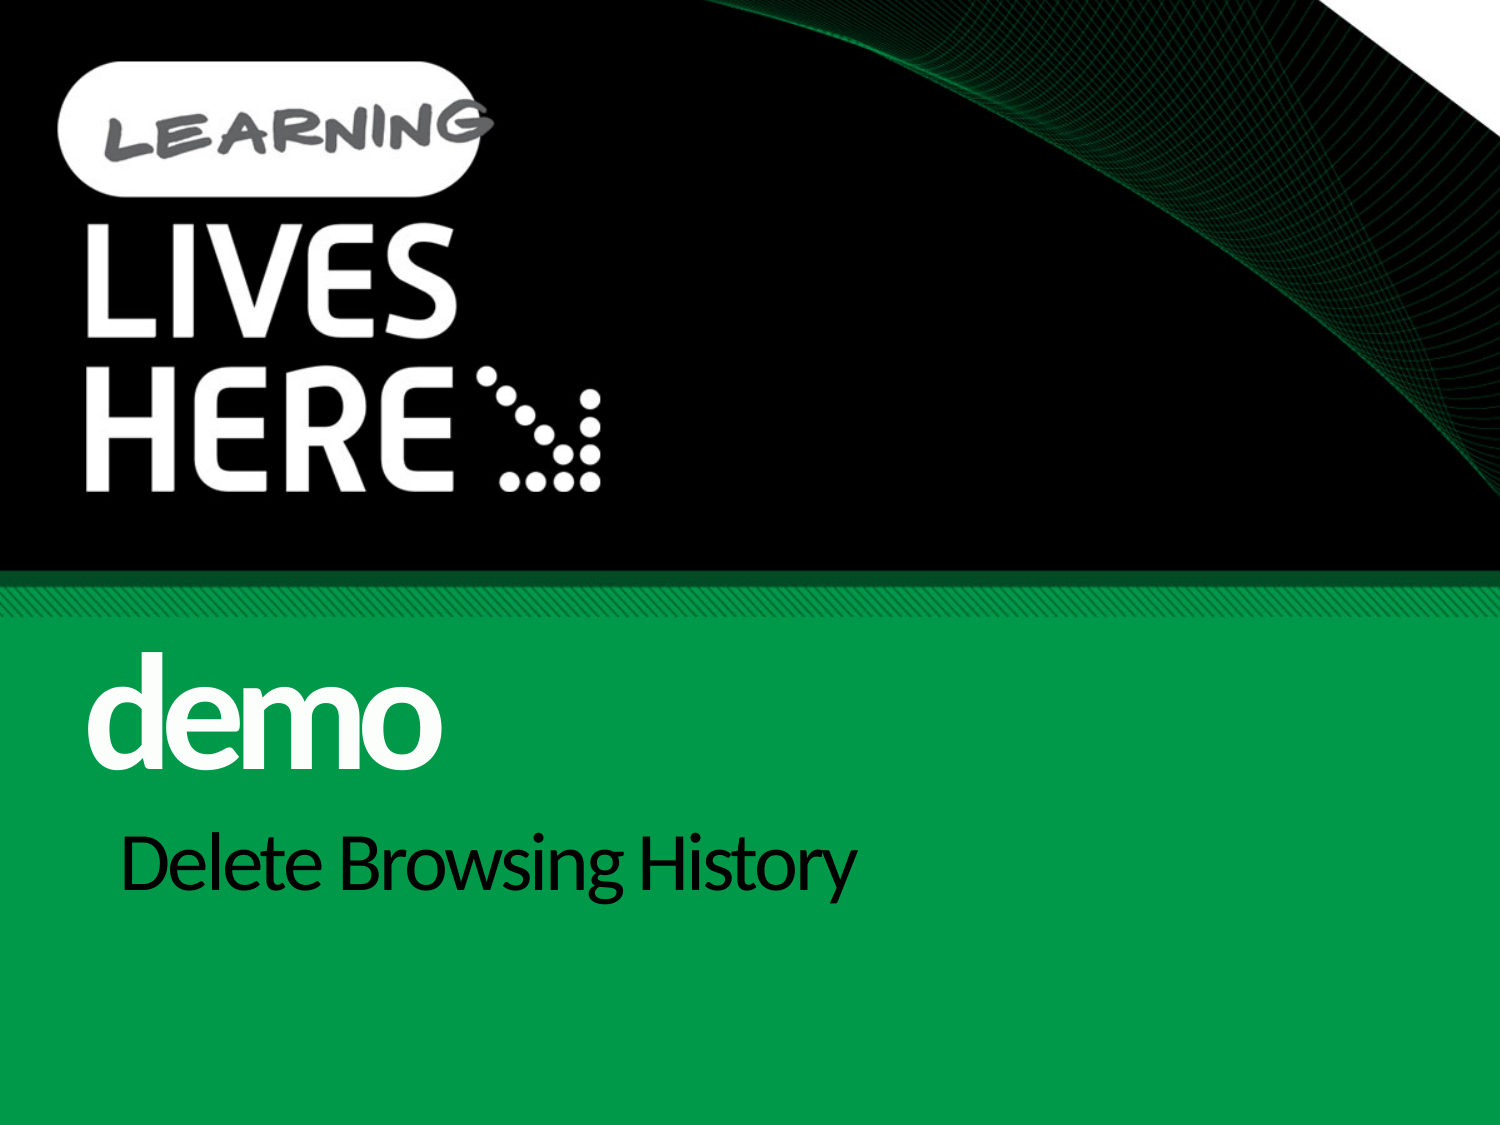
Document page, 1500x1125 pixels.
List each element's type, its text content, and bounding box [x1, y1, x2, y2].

list demo [83, 625, 1344, 800]
title Delete Browsing History [119, 818, 1375, 943]
picture [0, 0, 1500, 1125]
